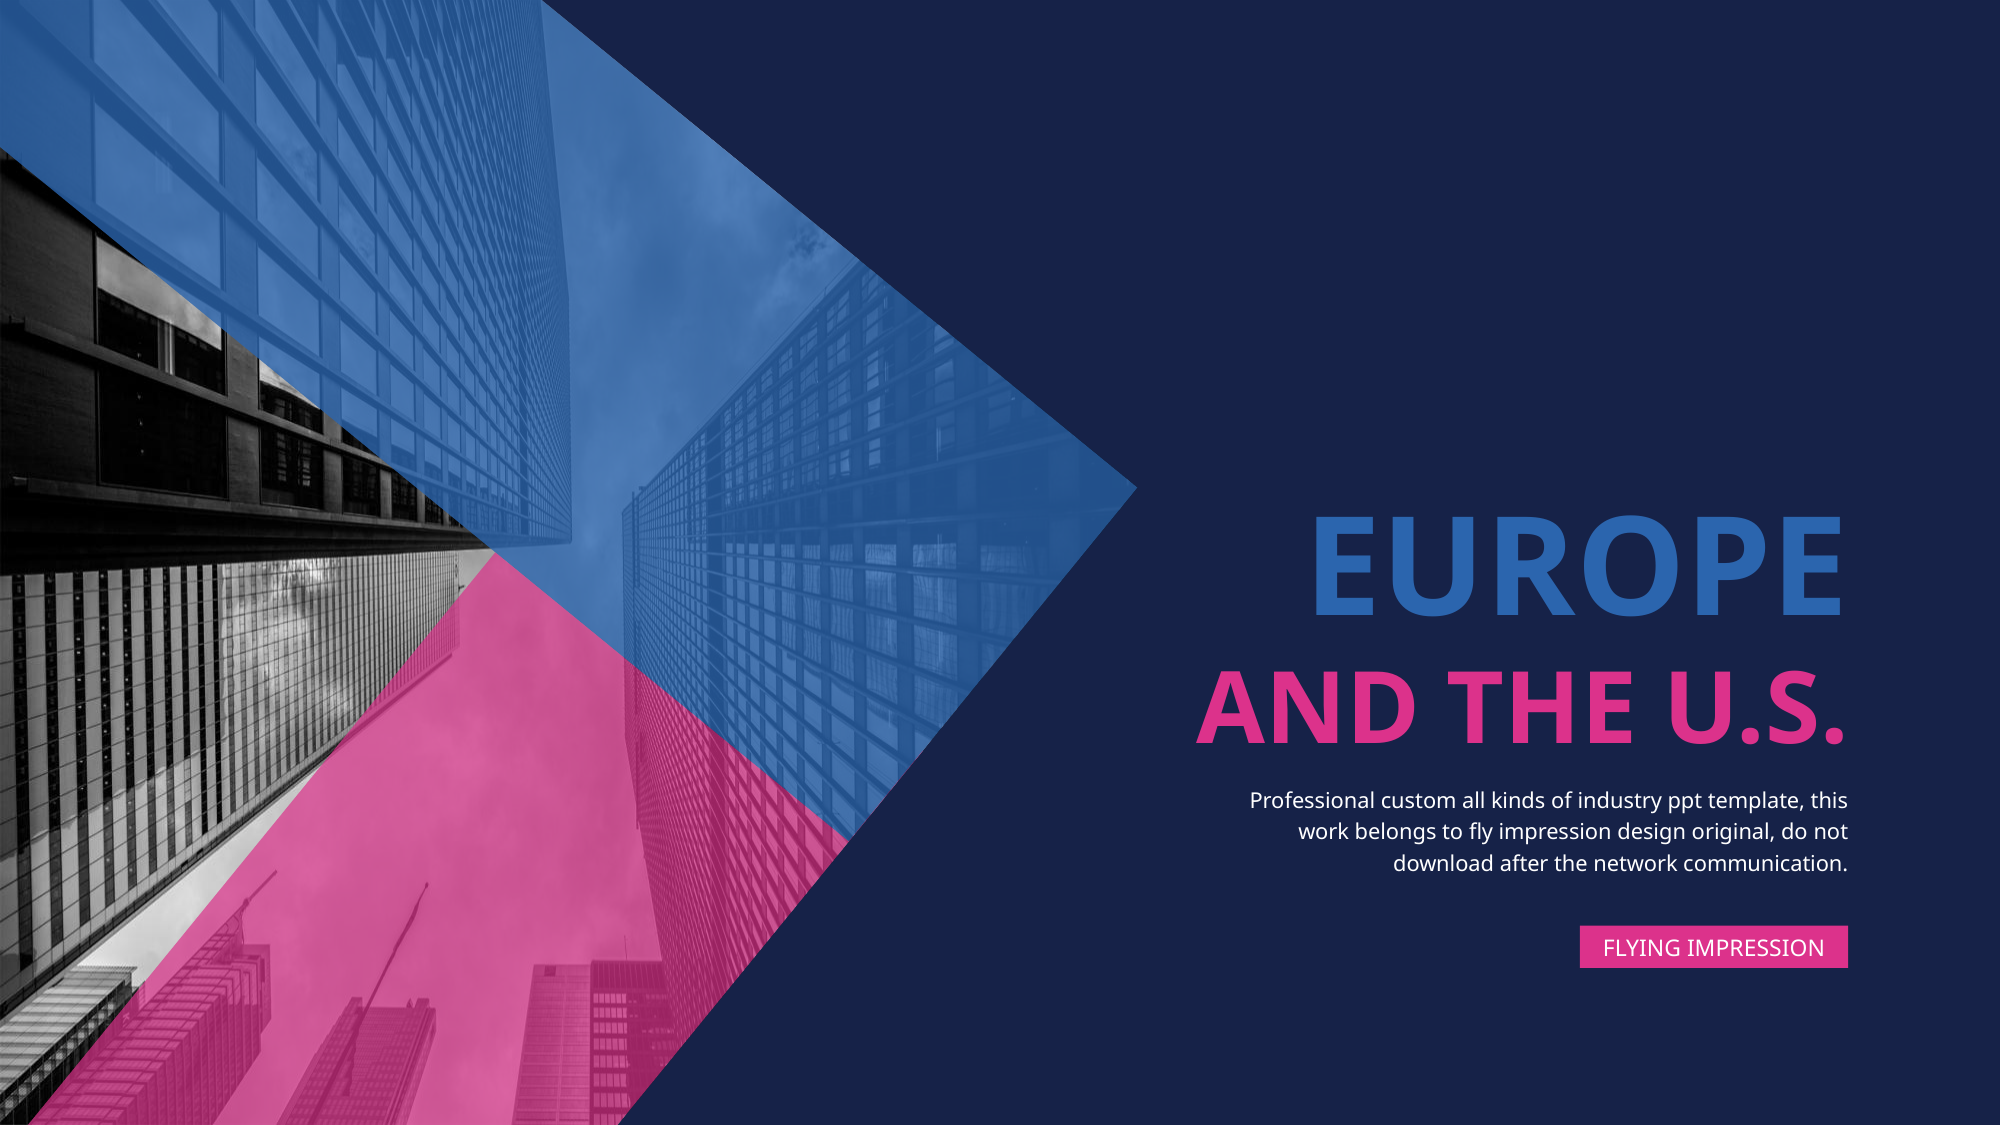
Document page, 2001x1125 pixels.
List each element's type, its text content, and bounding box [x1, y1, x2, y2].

text_box [0, 150, 493, 1125]
text_box EUROPE AND THE U.S. [950, 470, 1864, 771]
text_box [0, 0, 1118, 839]
text_box [26, 550, 925, 1125]
text_box Professional custom all kinds of industry ppt template, this work belongs to fly impression design original, do not download after the network communication. [1218, 773, 1864, 883]
text_box FLYING IMPRESSION [1579, 925, 1849, 968]
